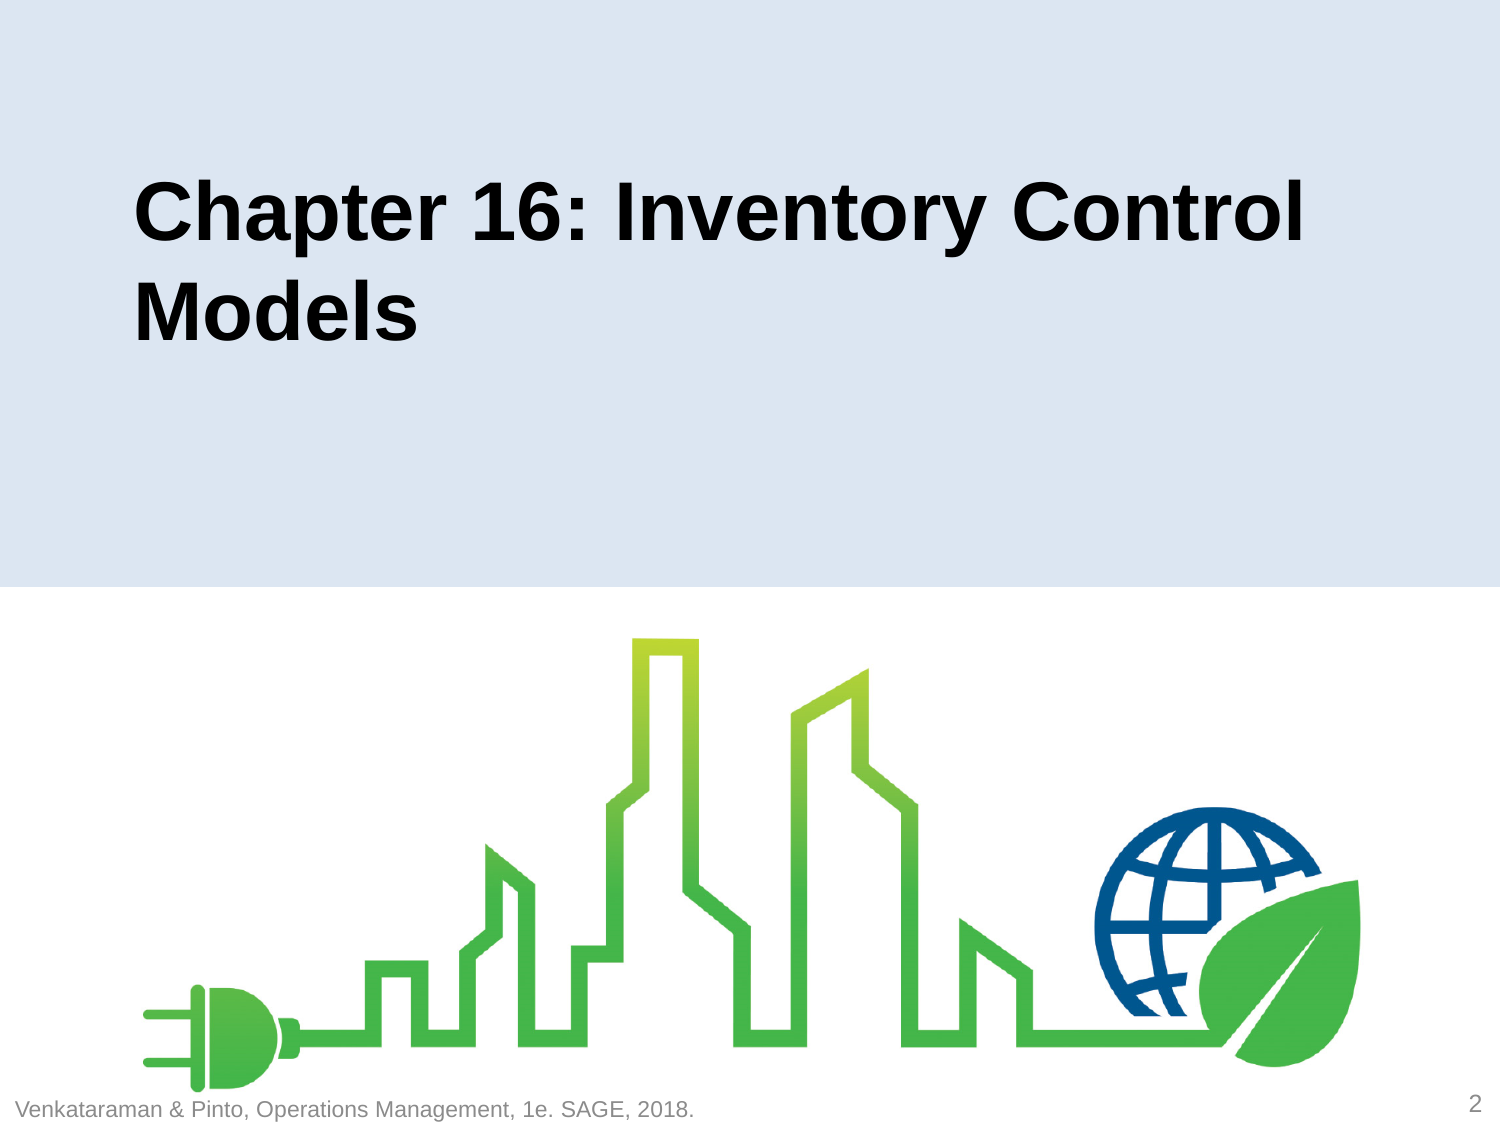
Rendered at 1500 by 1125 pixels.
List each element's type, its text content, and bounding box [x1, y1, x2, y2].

slide_number 2 [1422, 1074, 1498, 1125]
footer Venkataraman & Pinto, Operations Management, 1e. SAGE, 2018. [0, 1087, 1194, 1125]
title Chapter 16: Inventory Control Models [118, 149, 1394, 374]
picture [0, 587, 1500, 1125]
